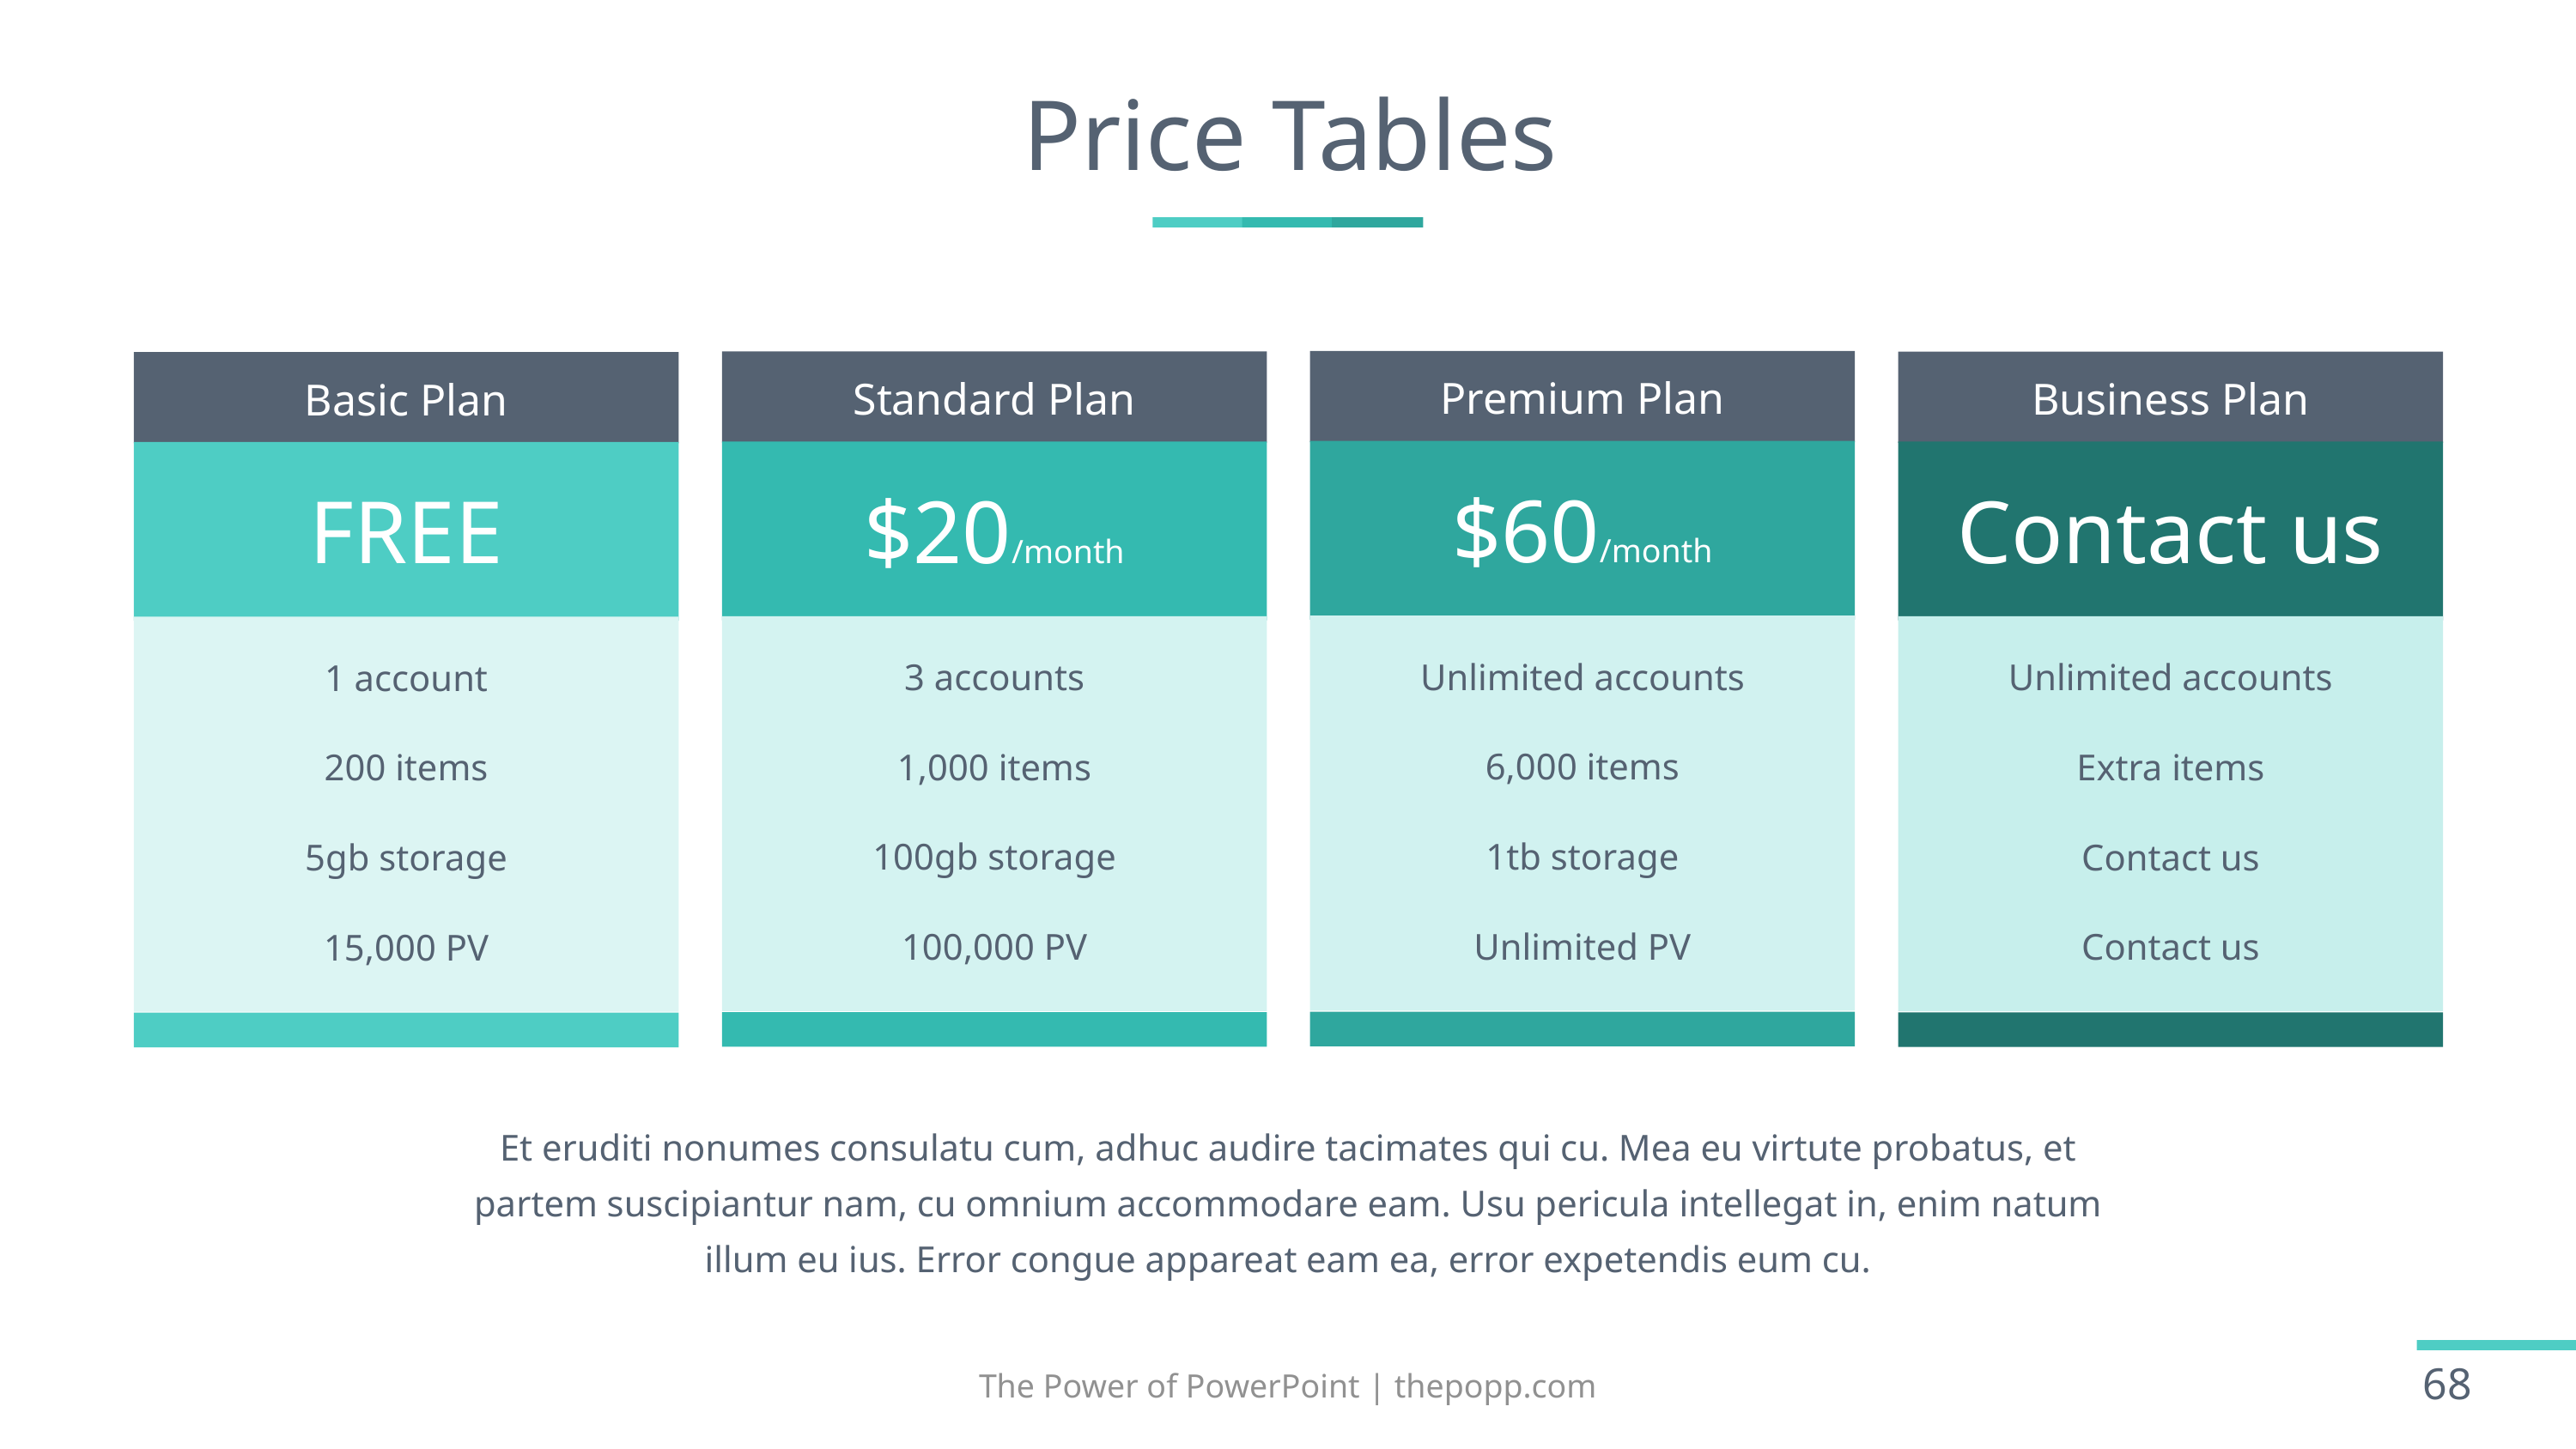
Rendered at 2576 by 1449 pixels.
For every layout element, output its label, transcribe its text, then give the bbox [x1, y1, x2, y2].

list 100,000 PV [721, 908, 1267, 984]
footer The Power of PowerPoint | thepopp.com [853, 1349, 1723, 1427]
list 1tb storage [1309, 818, 1856, 894]
list Et eruditi nonumes consulatu cum, adhuc audire tacimates qui cu. Mea eu virtute probatus, et partem suscipiantur nam, cu omnium accommodare eam. Usu pericula intellegat in, enim natum illum eu ius. Error congue appareat eam ea, error expetendis eum cu. [450, 1088, 2126, 1304]
list 5gb storage [133, 819, 679, 894]
list 6,000 items [1309, 728, 1856, 803]
list Unlimited PV [1309, 907, 1856, 983]
list Premium Plan [1309, 351, 1856, 443]
list 1,000 items [721, 729, 1267, 804]
list 3 accounts [721, 639, 1267, 714]
list Contact us [1898, 444, 2444, 616]
list Unlimited accounts [1309, 639, 1856, 714]
list Extra items [1898, 729, 2444, 804]
list $20/month [721, 444, 1267, 615]
list $60/month [1309, 443, 1856, 615]
list Business Plan [1898, 352, 2444, 444]
list Standard Plan [721, 352, 1267, 444]
slide_number 68 [2409, 1351, 2576, 1421]
list Basic Plan [133, 352, 679, 445]
list Unlimited accounts [1898, 640, 2444, 714]
list Contact us [1898, 908, 2444, 984]
list Contact us [1898, 819, 2444, 894]
list 1 account [133, 640, 679, 715]
list 15,000 PV [133, 909, 679, 984]
list 100gb storage [721, 818, 1267, 894]
list 200 items [133, 730, 679, 804]
list FREE [133, 445, 679, 616]
title Price Tables [69, 49, 2512, 230]
